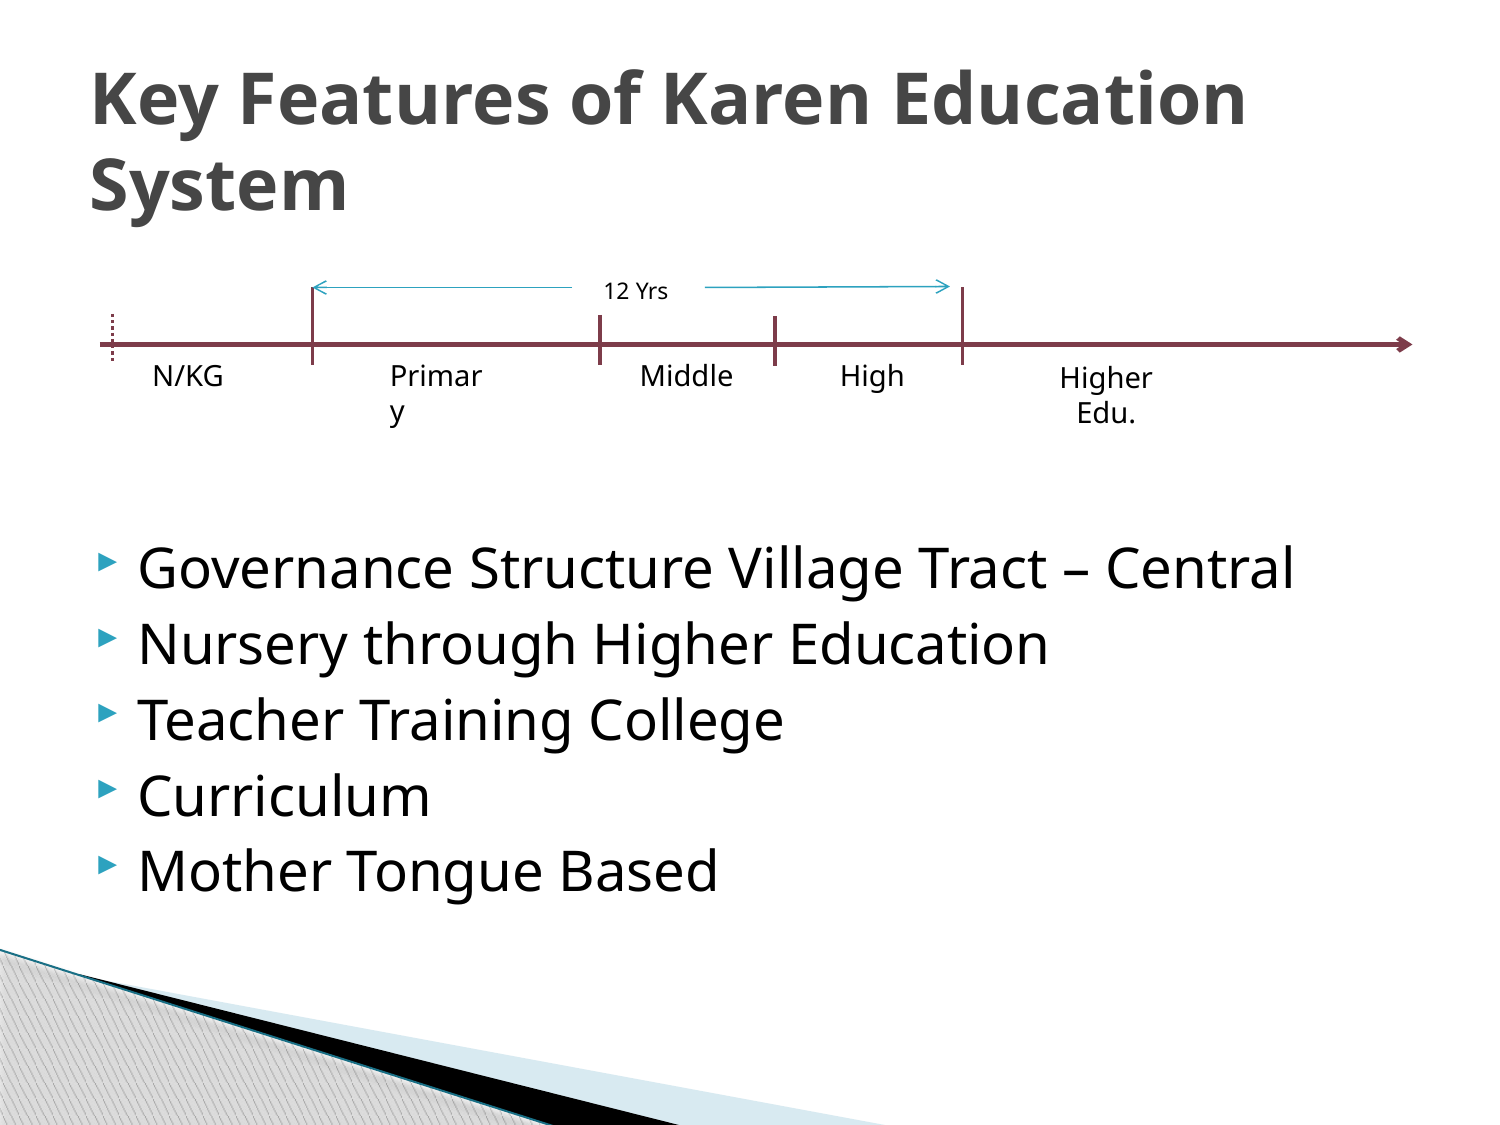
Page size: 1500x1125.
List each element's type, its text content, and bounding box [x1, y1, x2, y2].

text_box Higher Edu. [1037, 356, 1175, 437]
text_box High [824, 356, 963, 400]
text_box 12 Yrs [588, 269, 684, 312]
text_box N/KG [137, 356, 275, 400]
list Governance Structure Village Tract – Central Nursery through Higher Education Teacher Training College Curriculum Mother Tongue Based [62, 525, 1413, 929]
text_box Primary [374, 356, 513, 435]
title Key Features of Karen Education System [75, 45, 1425, 233]
text_box Middle [624, 356, 763, 400]
